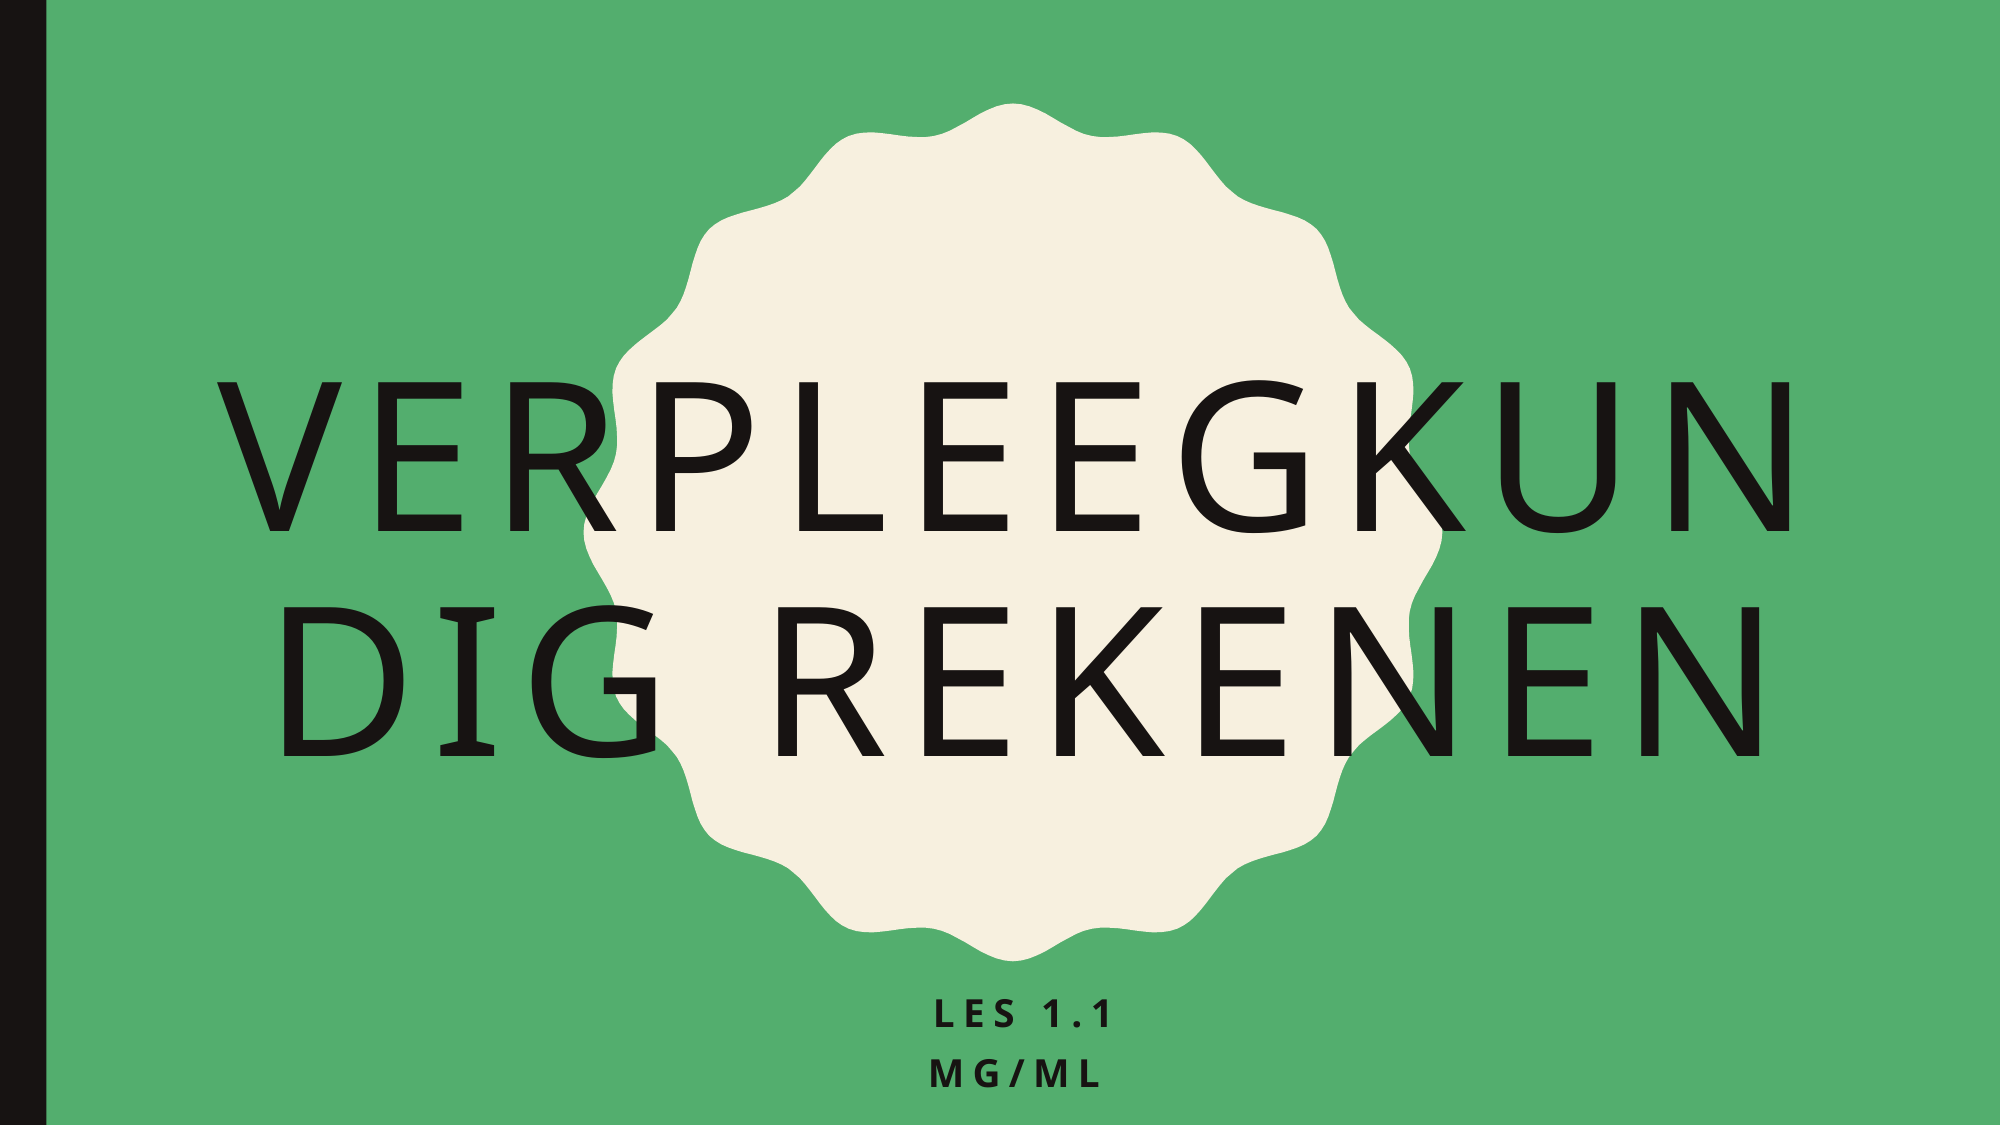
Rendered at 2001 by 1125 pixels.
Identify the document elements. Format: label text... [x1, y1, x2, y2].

subtitle Les 1.1 Mg/ml [363, 980, 1684, 1103]
title Verpleegkundig rekenen [176, 252, 1870, 902]
